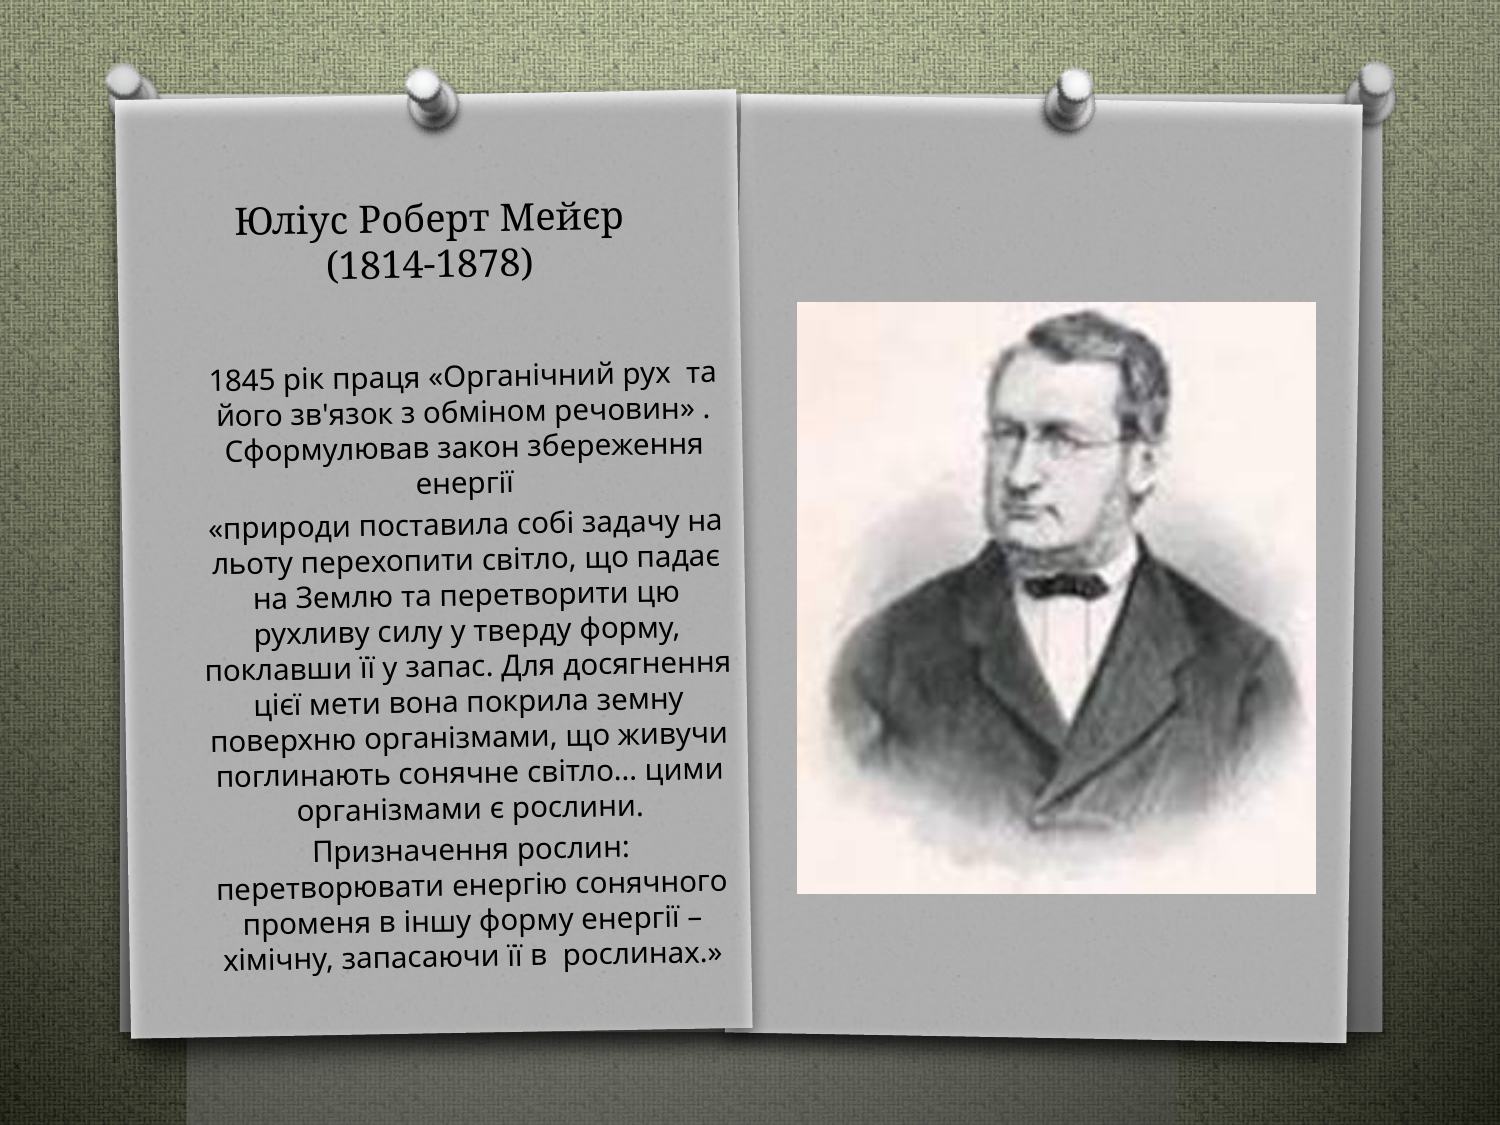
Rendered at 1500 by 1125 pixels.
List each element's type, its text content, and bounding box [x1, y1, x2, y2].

title Юліус Роберт Мейєр (1814-1878) [177, 180, 683, 343]
picture [1017, 41, 1136, 162]
list 1845 рік праця «Органічний рух та його зв'язок з обміном речовин» . Сформулював закон збереження енергії «природи поставила собі задачу на льоту перехопити світло, що падає на Землю та перетворити цю рухливу силу у тверду форму, поклавши її у запас. Для досягнення цієї мети вона покрила земну поверхню організмами, що живучи поглинають сонячне світло… цими організмами є рослини. Призначення рослин: перетворювати енергію сонячного променя в іншу форму енергії – хімічну, запасаючи її в рослинах.» [181, 345, 755, 993]
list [796, 302, 1316, 894]
picture [374, 33, 497, 157]
